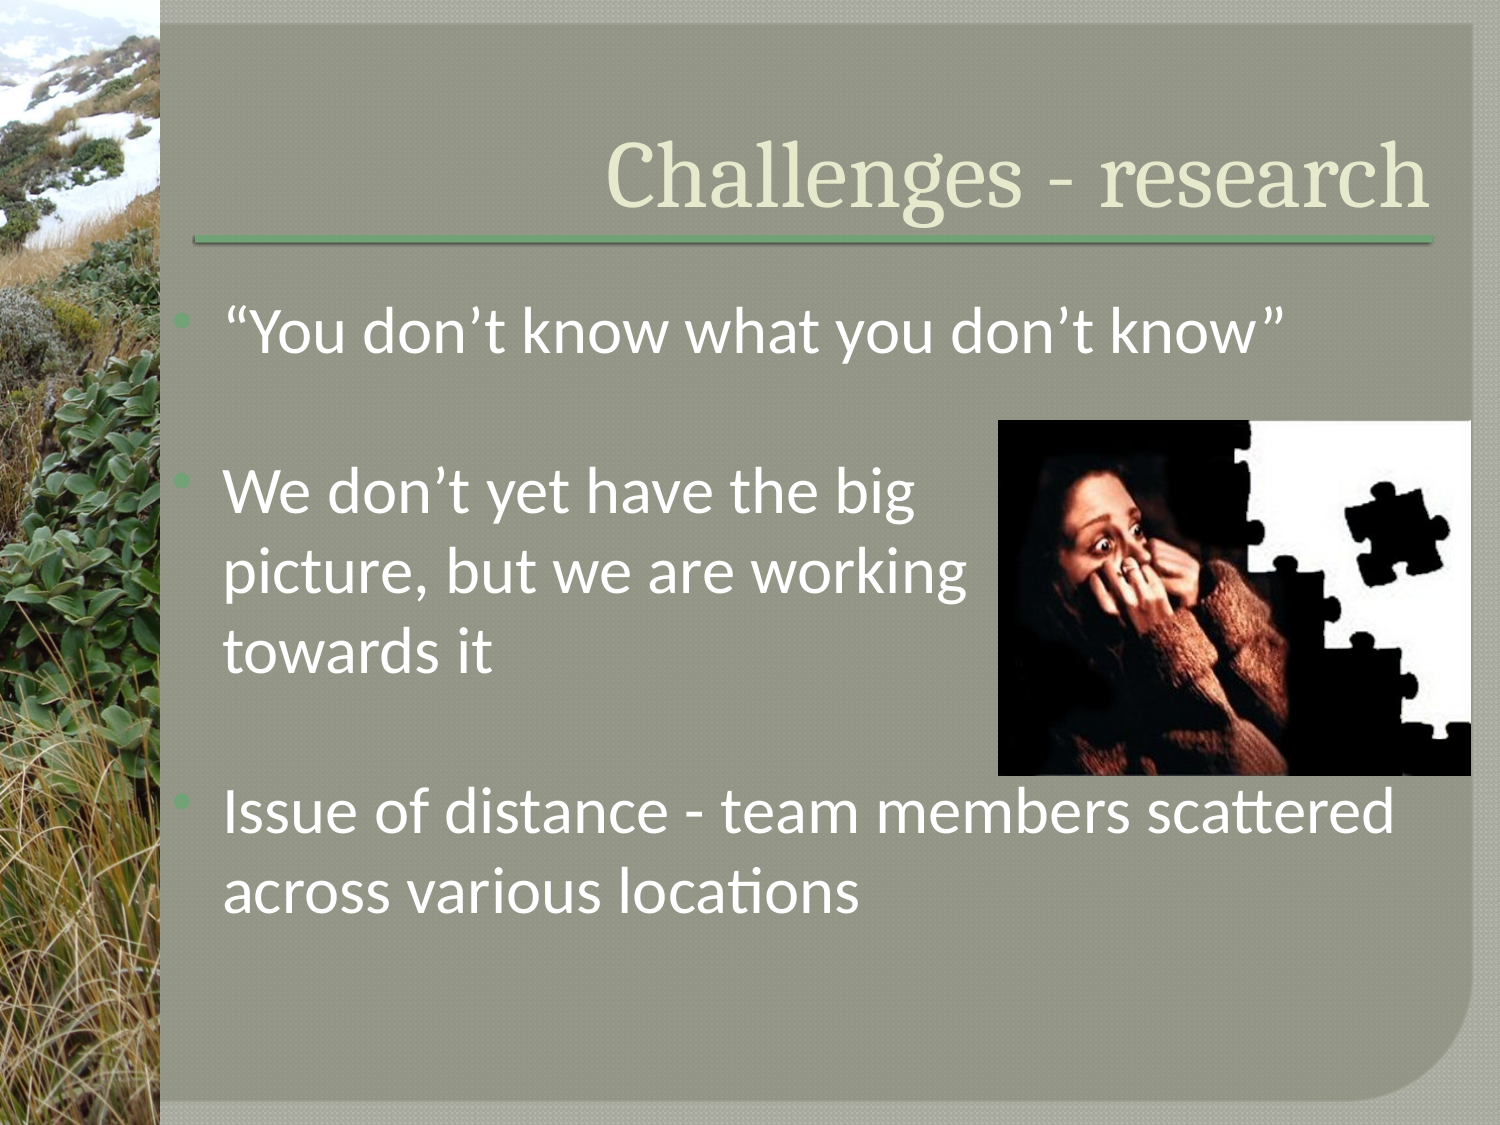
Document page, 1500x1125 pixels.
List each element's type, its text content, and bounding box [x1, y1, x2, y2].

picture [997, 420, 1471, 776]
title Challenges - research [180, 46, 1447, 234]
list “You don’t know what you don’t know” We don’t yet have the big picture, but we are working towards it Issue of distance - team members scattered across various locations [159, 278, 1496, 1094]
picture [0, 0, 160, 1125]
